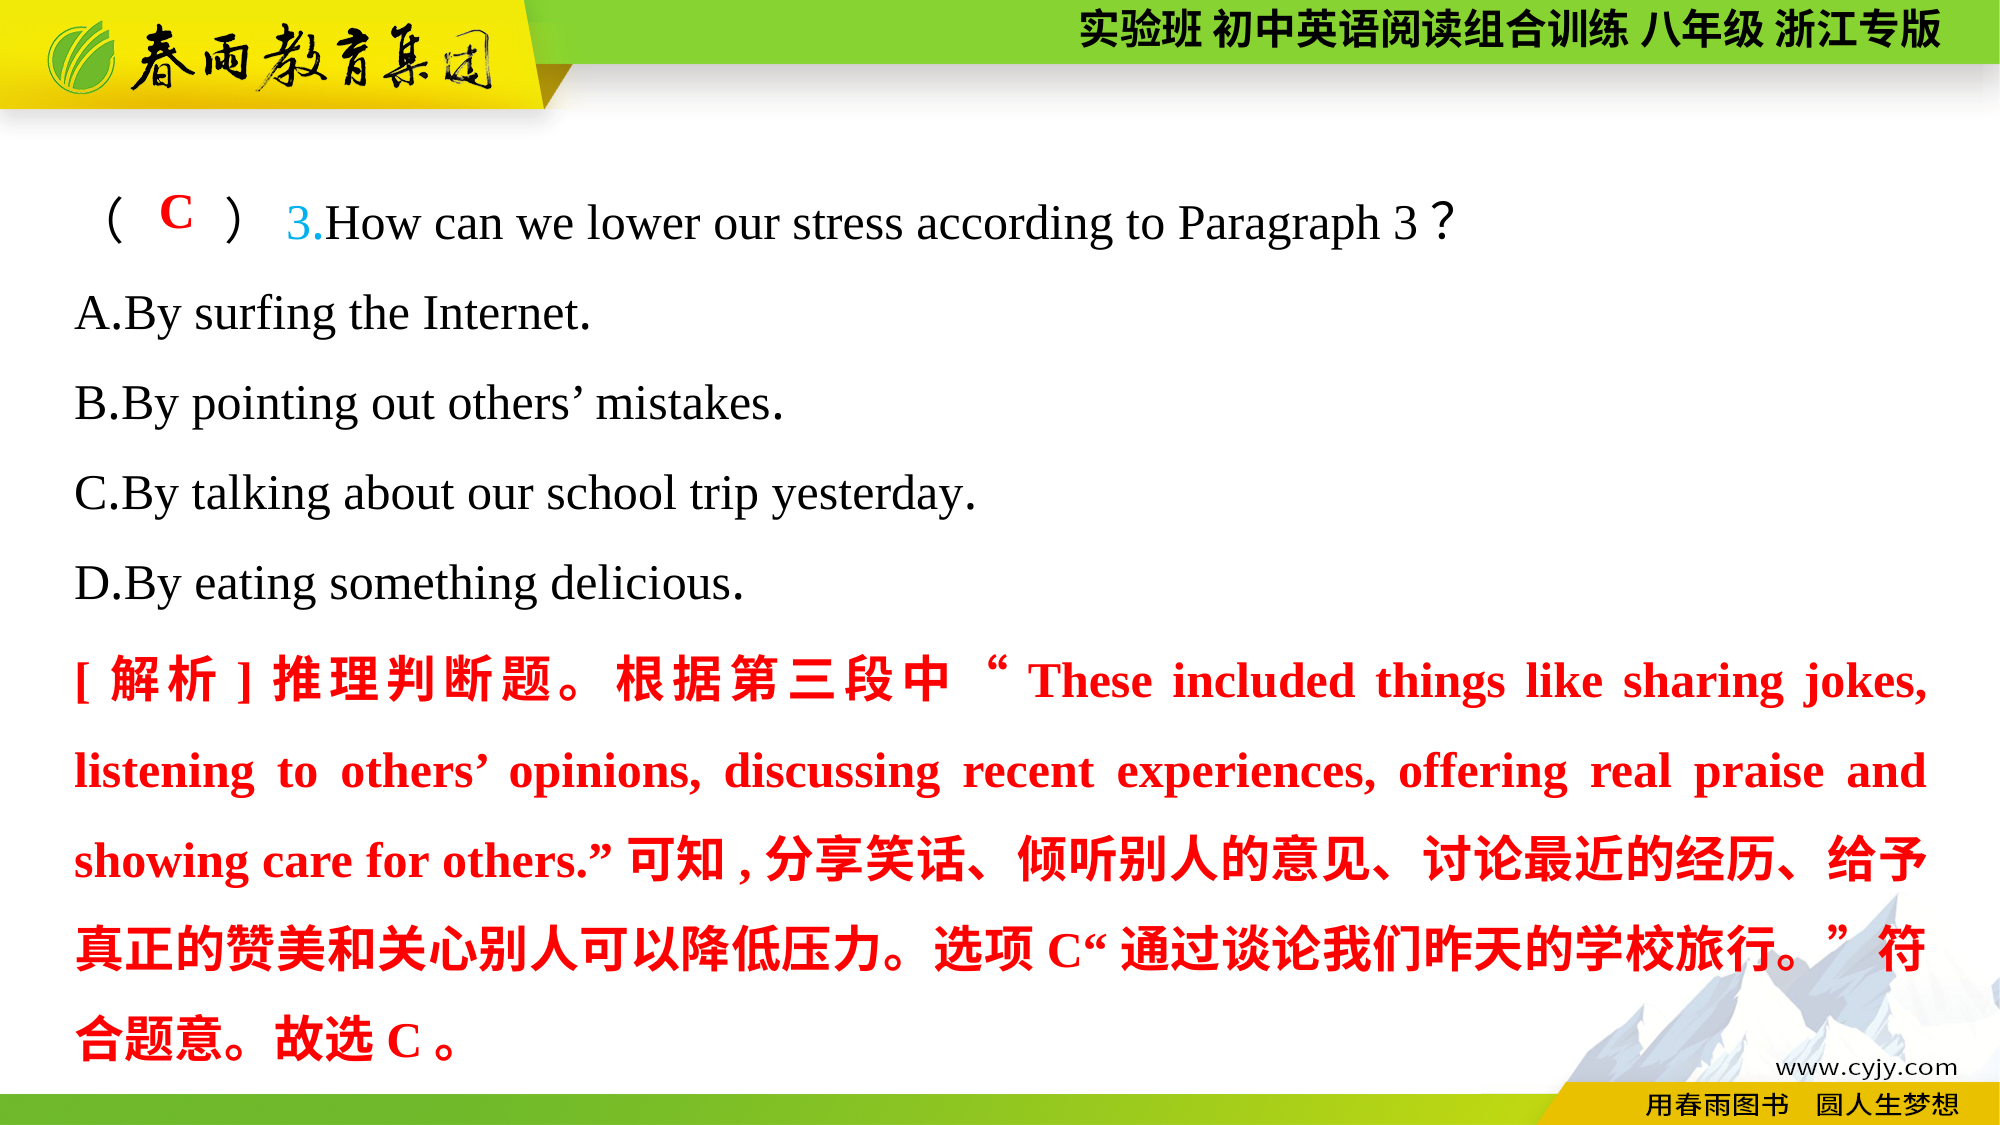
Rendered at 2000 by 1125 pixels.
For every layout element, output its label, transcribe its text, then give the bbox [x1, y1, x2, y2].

picture [0, 0, 2000, 1125]
list （ ）3.How can we lower our stress according to Paragraph 3？ A.By surfing the Internet. B.By pointing out others’ mistakes. C.By talking about our school trip yesterday. D.By eating something delicious. [59, 152, 1944, 609]
text_box [解析]推理判断题。根据第三段中“These included things like sharing jokes, listening to others’ opinions, discussing recent experiences, offering real praise and showing care for others.”可知,分享笑话、倾听别人的意见、讨论最近的经历、给予真正的赞美和关心别人可以降低压力。选项C“通过谈论我们昨天的学校旅行。”符合题意。故选C。 [59, 609, 1944, 1075]
text_box C [144, 171, 210, 247]
